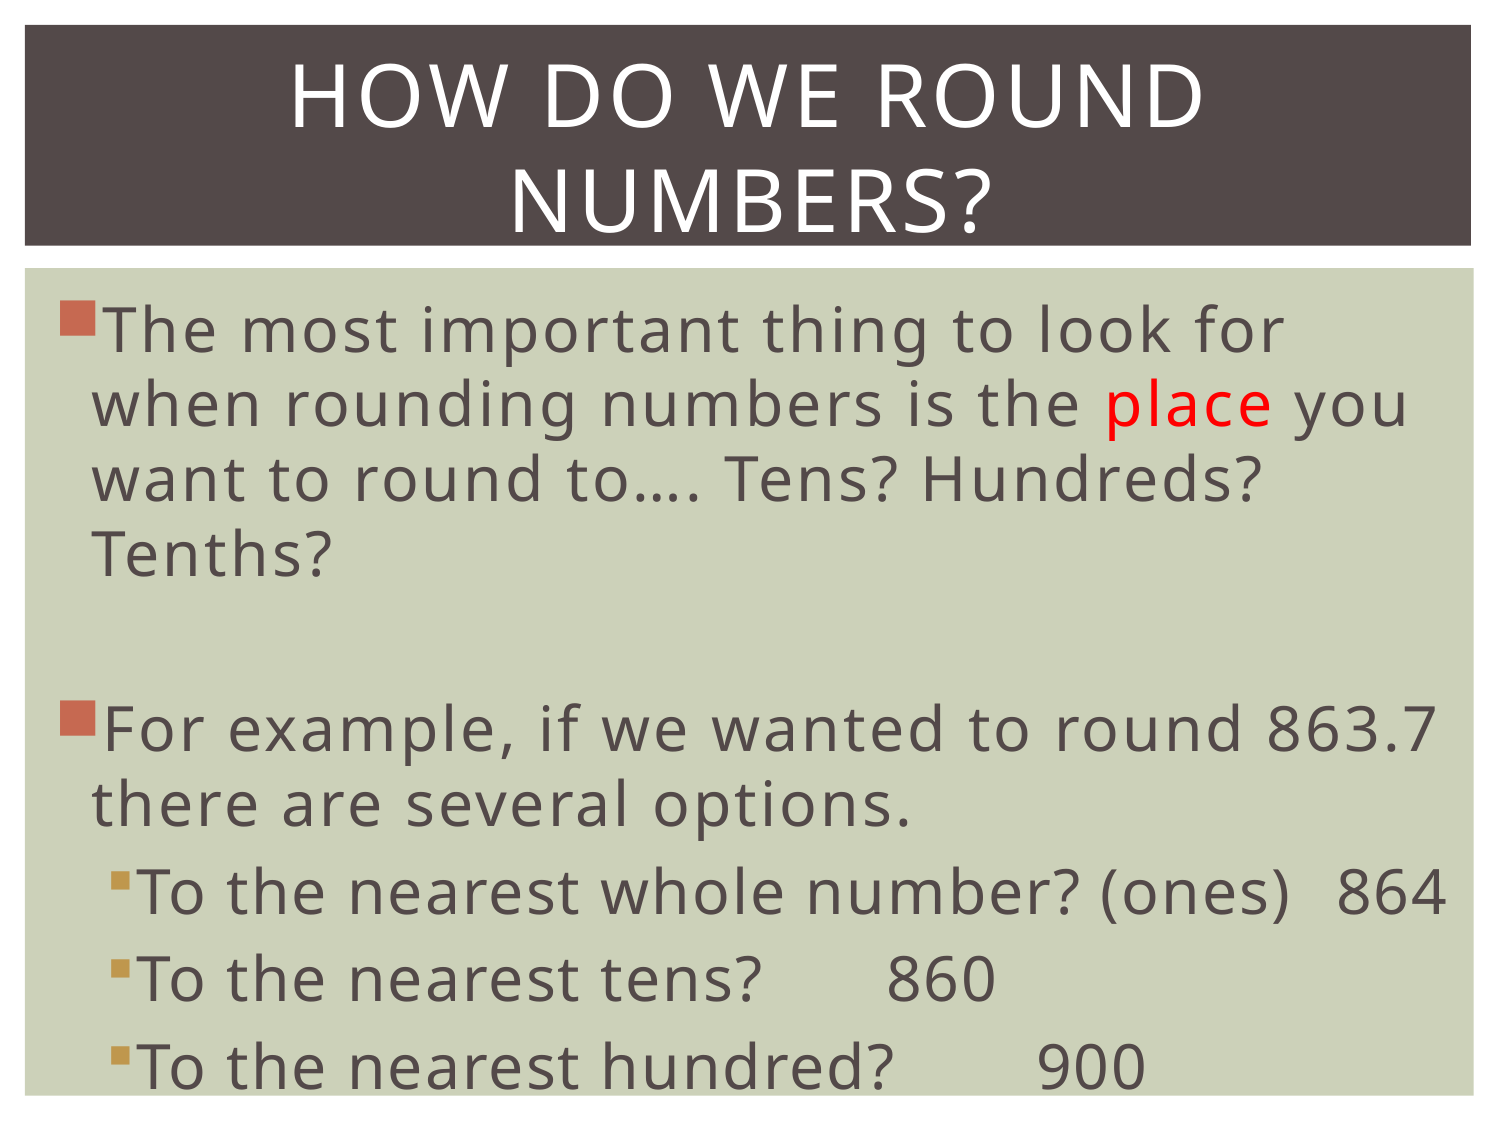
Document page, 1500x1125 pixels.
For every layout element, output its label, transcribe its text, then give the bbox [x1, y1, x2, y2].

list The most important thing to look for when rounding numbers is the place you want to round to…. Tens? Hundreds? Tenths? For example, if we wanted to round 863.7 there are several options. To the nearest whole number? (ones) 864 To the nearest tens? 860 To the nearest hundred? 900 [31, 282, 1468, 1086]
title How do we round numbers? [62, 58, 1438, 232]
